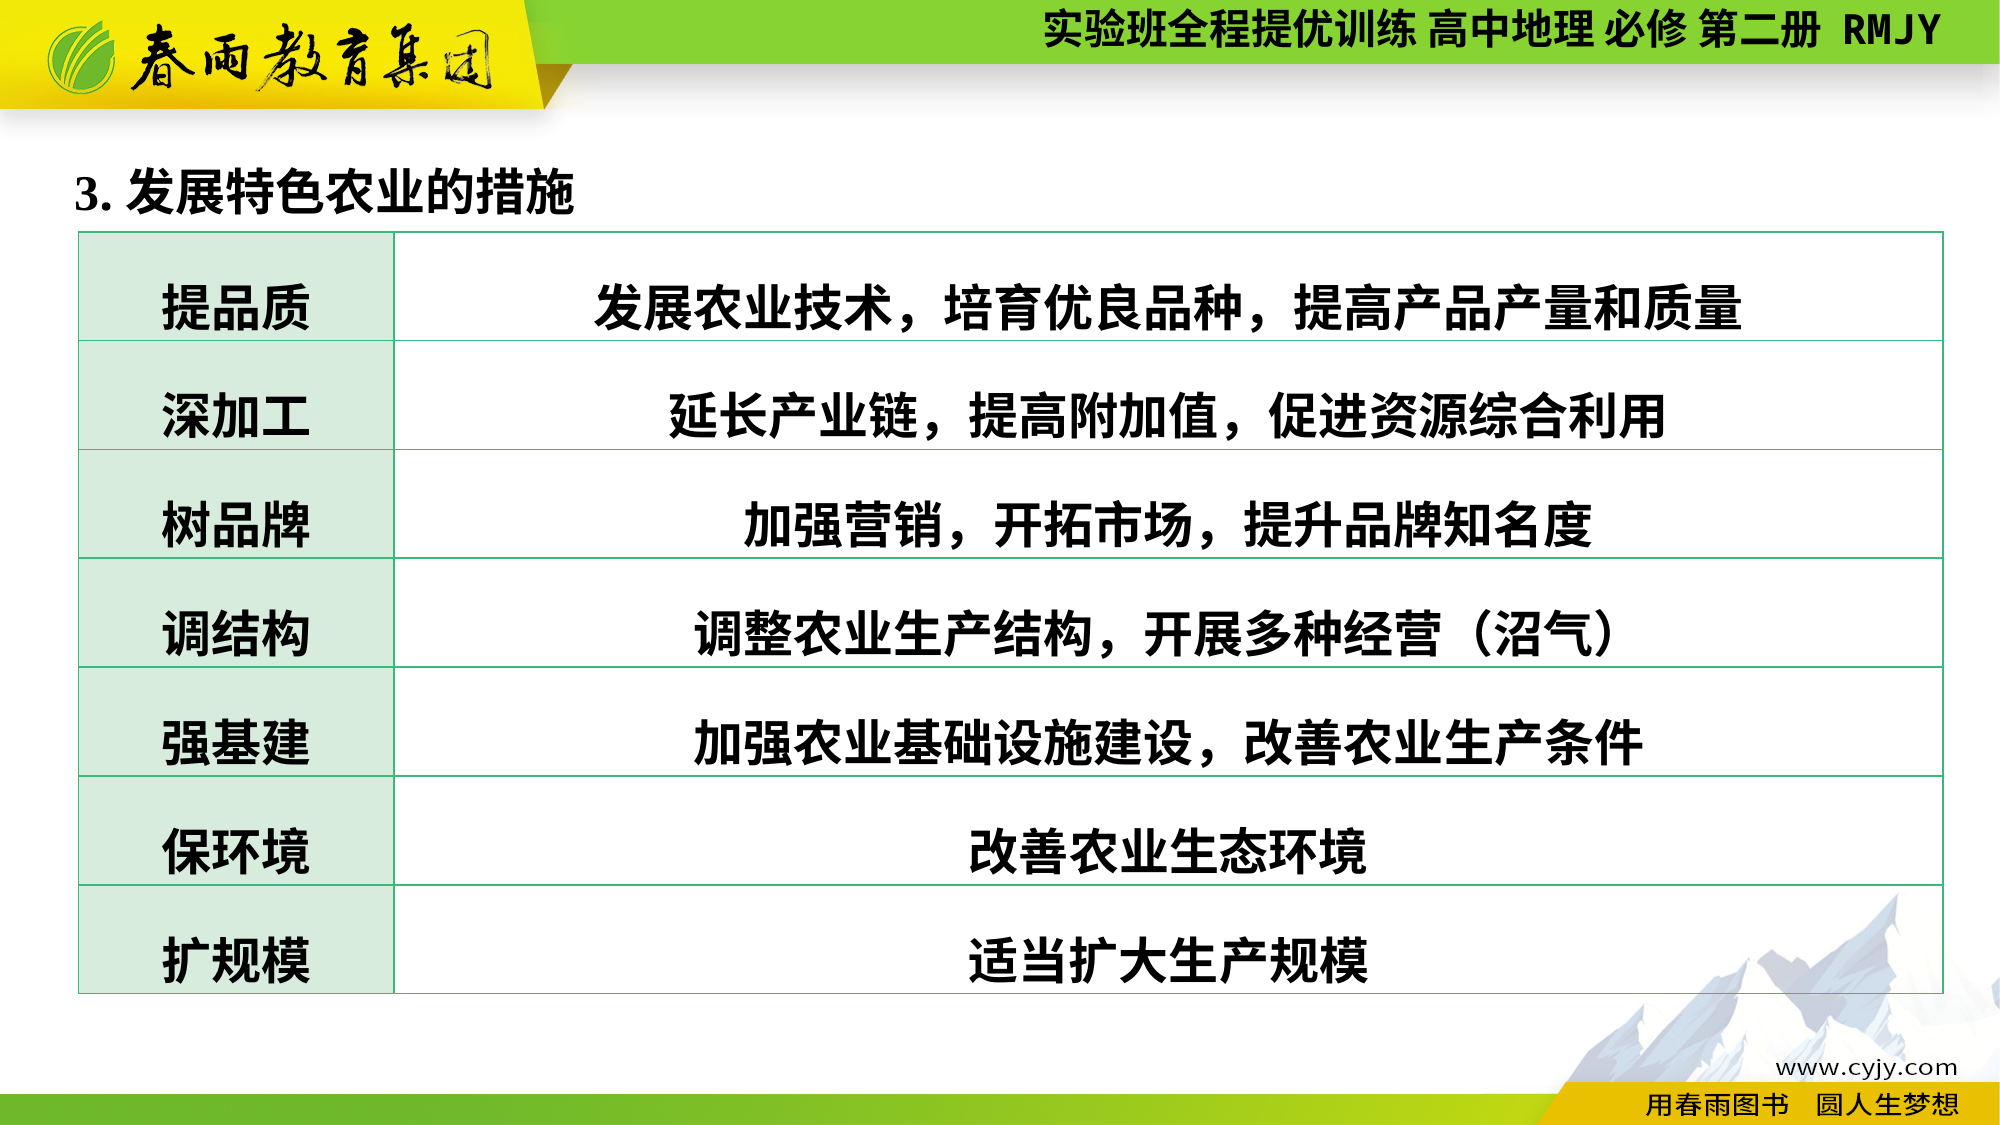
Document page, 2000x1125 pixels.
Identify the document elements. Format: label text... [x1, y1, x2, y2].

table_header 提品质 [79, 233, 393, 340]
table_header 发展农业技术，培育优良品种，提高产品产量和质量 [395, 233, 1942, 340]
picture [0, 0, 2000, 1125]
table_cell 树品牌 [79, 450, 393, 557]
table_cell 强基建 [79, 668, 393, 775]
table_cell 加强农业基础设施建设，改善农业生产条件 [395, 668, 1942, 775]
table_cell 调整农业生产结构，开展多种经营（沼气） [395, 559, 1942, 666]
table_cell 扩规模 [79, 886, 393, 993]
table_cell 深加工 [79, 341, 393, 449]
table_cell 保环境 [79, 777, 393, 884]
table_cell 加强营销，开拓市场，提升品牌知名度 [395, 450, 1942, 557]
table_cell 适当扩大生产规模 [395, 886, 1942, 993]
table_cell 改善农业生态环境 [395, 777, 1942, 884]
table_cell 调结构 [79, 559, 393, 666]
list 3.发展特色农业的措施 [59, 122, 1944, 217]
table_cell 延长产业链，提高附加值，促进资源综合利用 [395, 341, 1942, 449]
